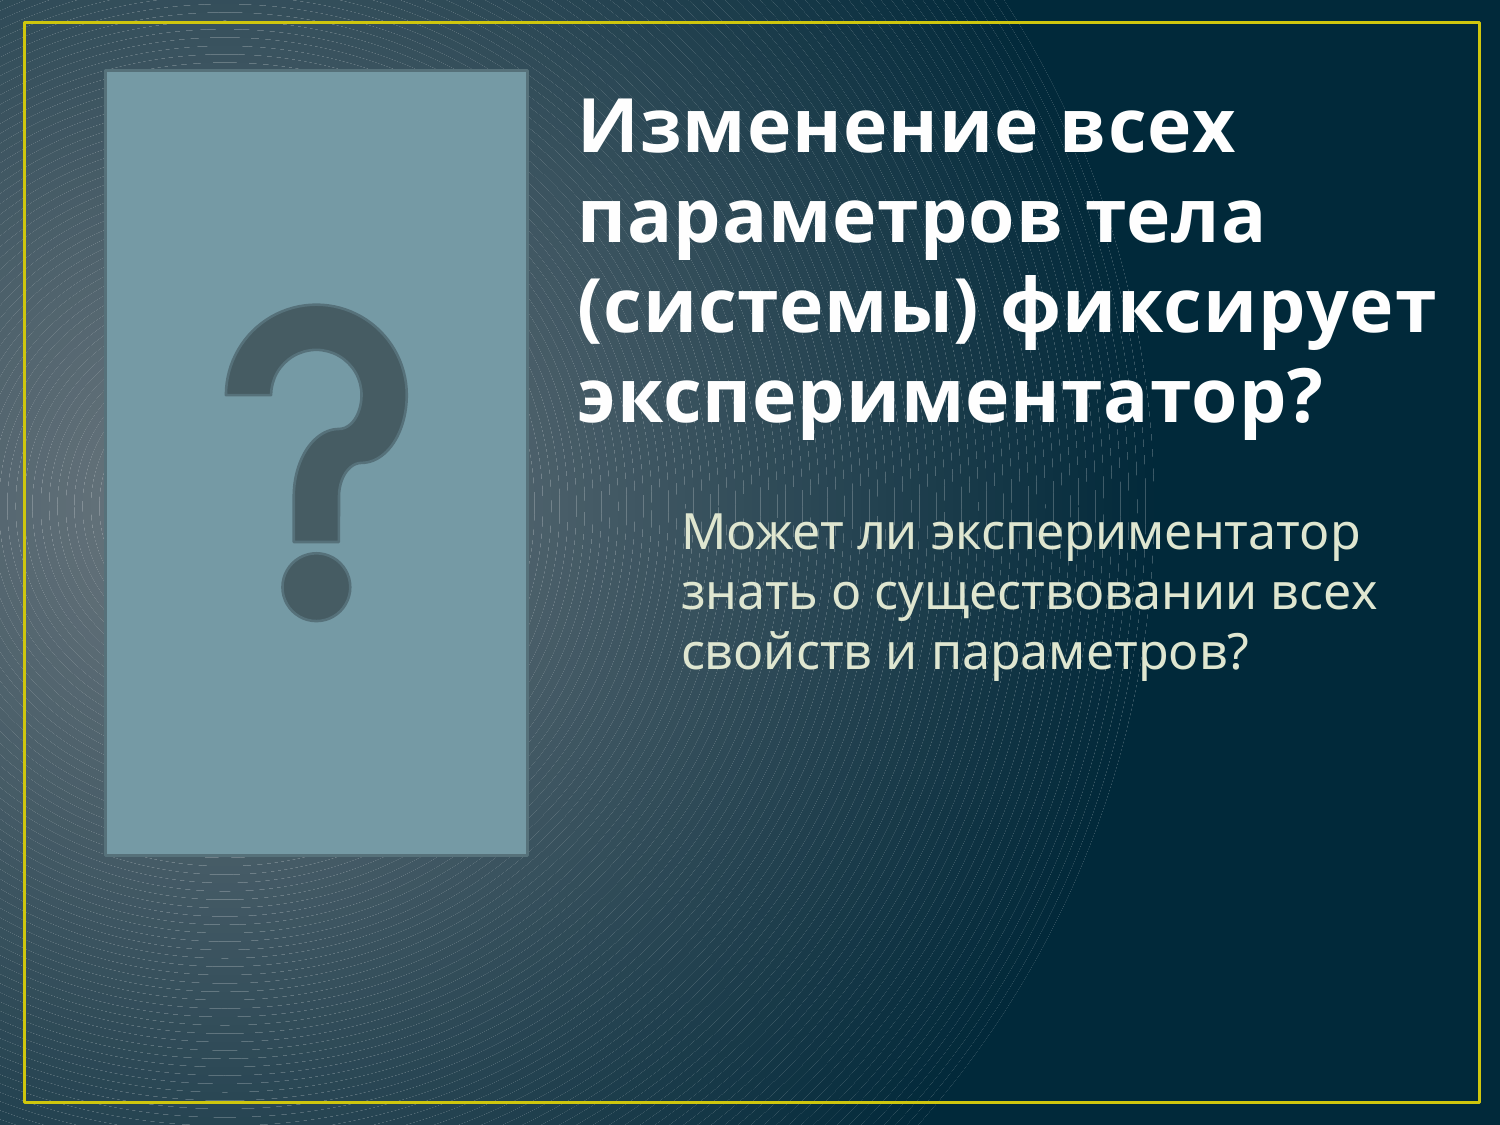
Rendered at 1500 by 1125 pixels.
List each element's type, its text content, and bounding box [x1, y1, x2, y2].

title Изменение всех параметров тела (системы) фиксирует экспериментатор? [562, 46, 1484, 446]
list Может ли экспериментатор знать о существовании всех свойств и параметров? [621, 492, 1425, 1005]
text_box [104, 69, 529, 857]
